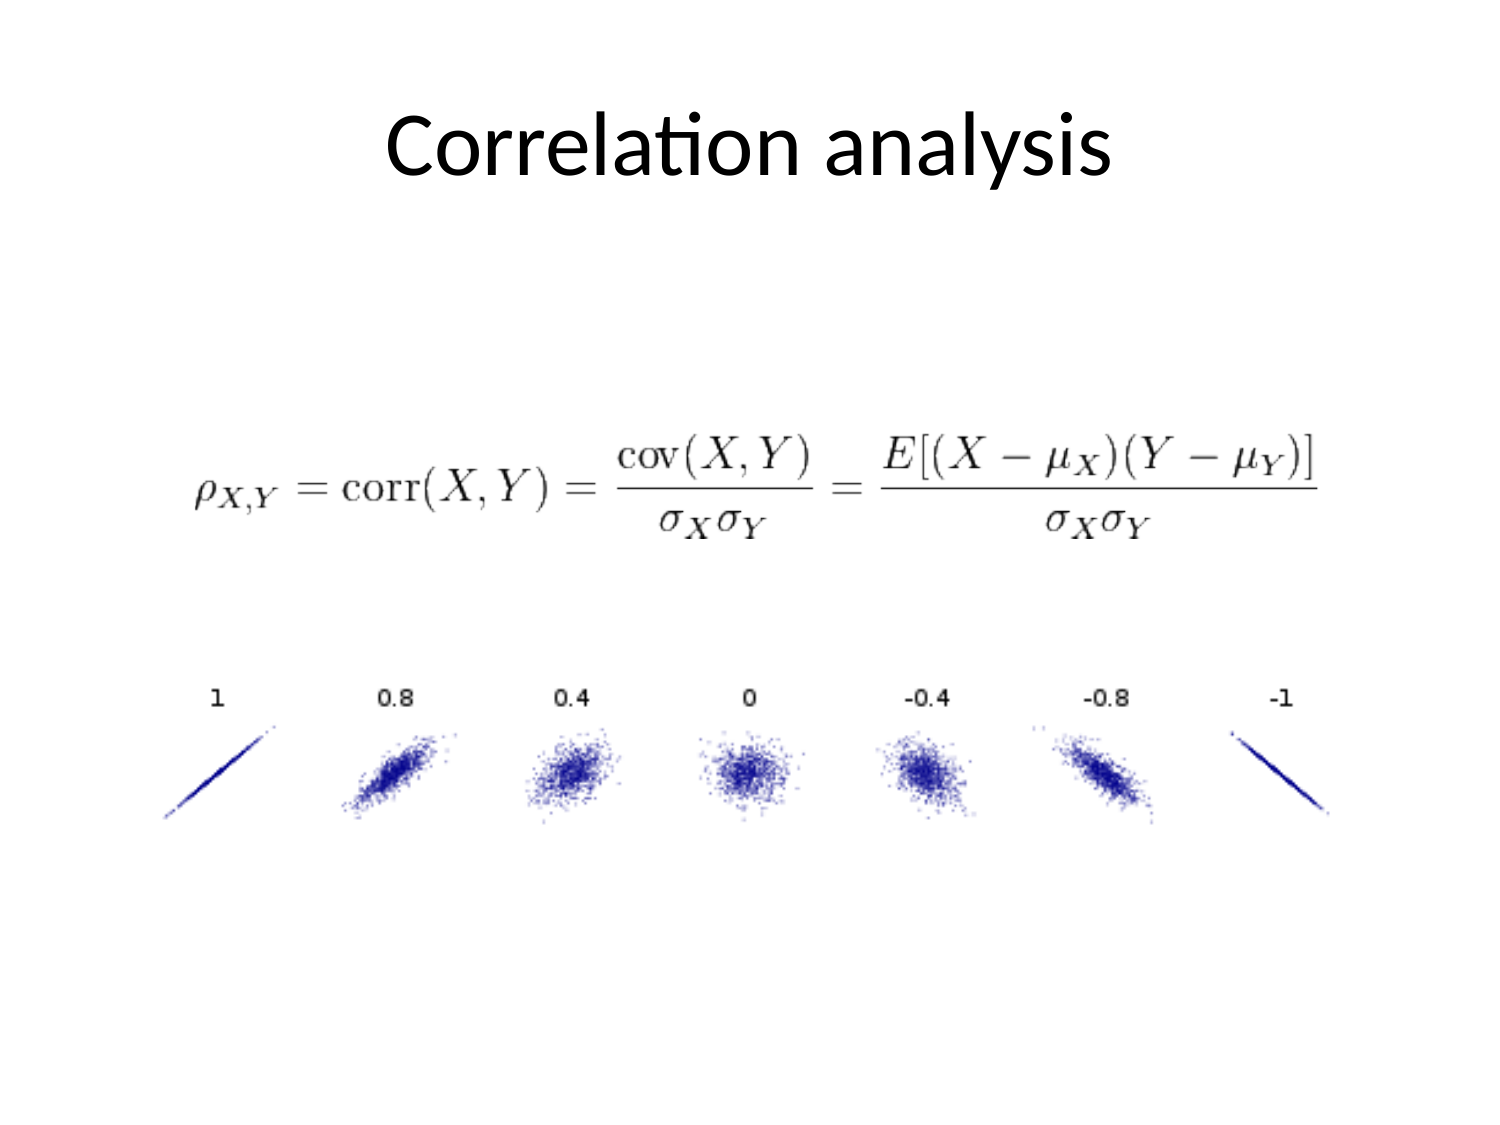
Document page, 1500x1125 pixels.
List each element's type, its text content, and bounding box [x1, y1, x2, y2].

picture [194, 432, 1320, 540]
title Correlation analysis [75, 45, 1425, 233]
picture [111, 680, 1352, 854]
